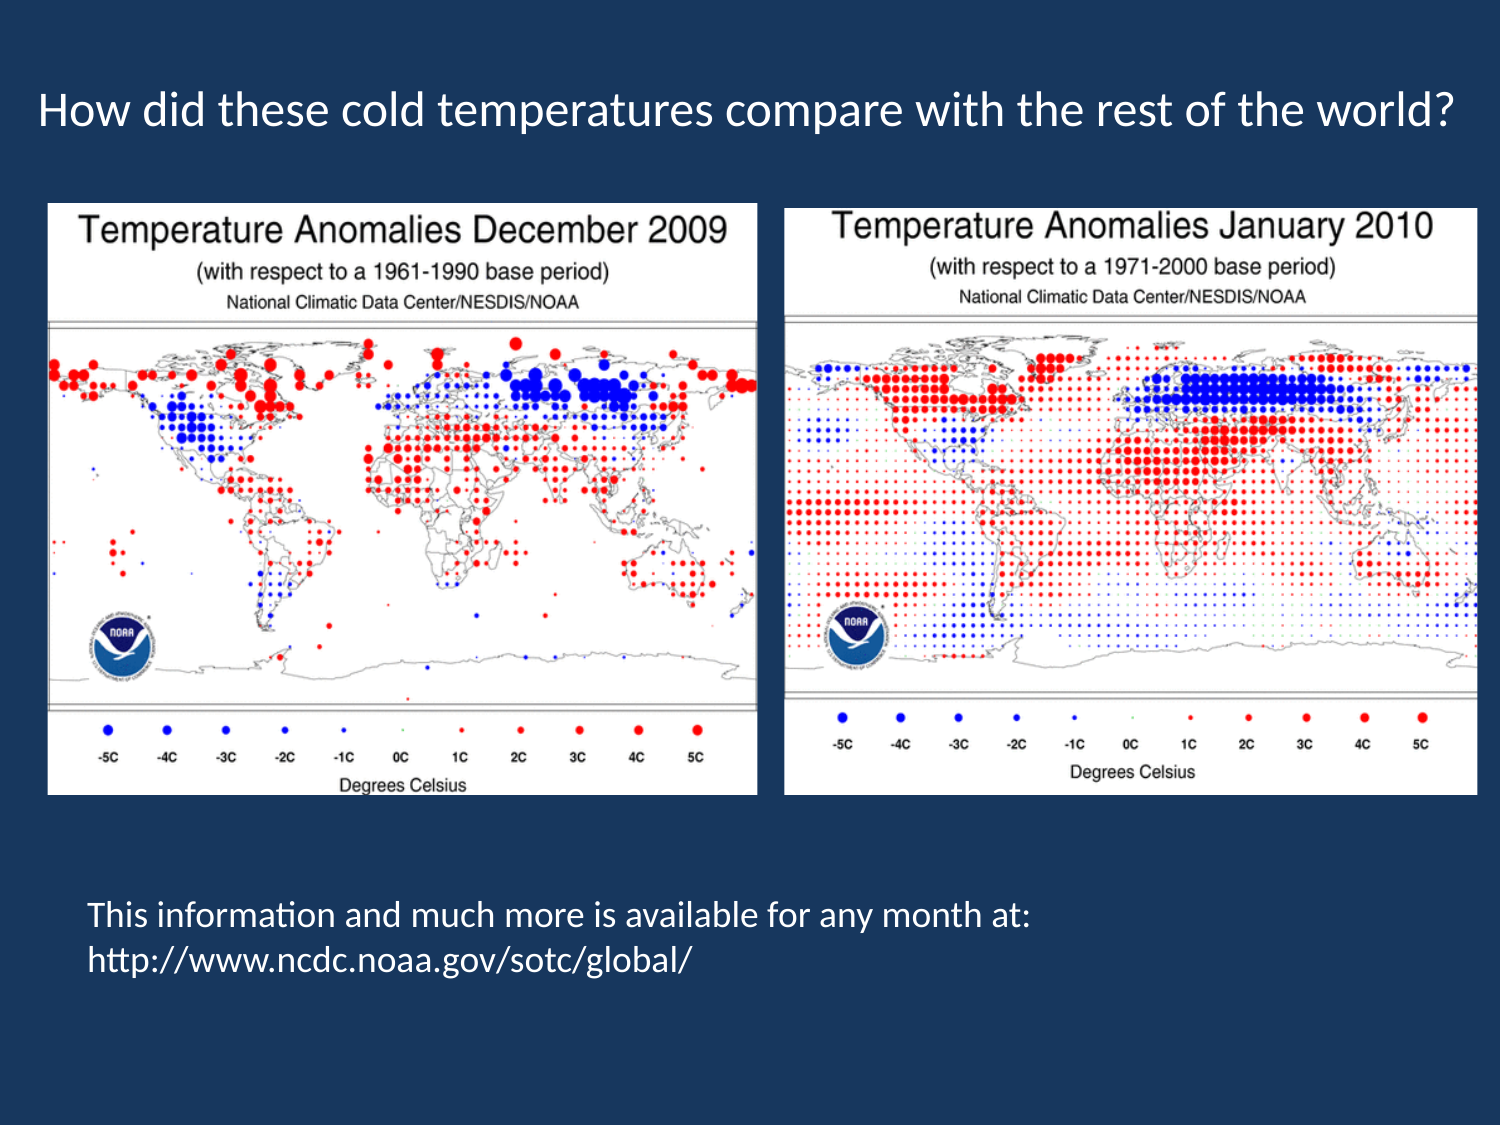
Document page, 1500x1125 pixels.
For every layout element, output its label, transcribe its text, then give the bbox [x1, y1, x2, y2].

picture [784, 207, 1478, 795]
text_box This information and much more is available for any month at: http://www.ncdc.noaa.gov/sotc/global/ [72, 882, 1048, 988]
text_box How did these cold temperatures compare with the rest of the world? [23, 69, 1478, 145]
picture [47, 203, 758, 795]
